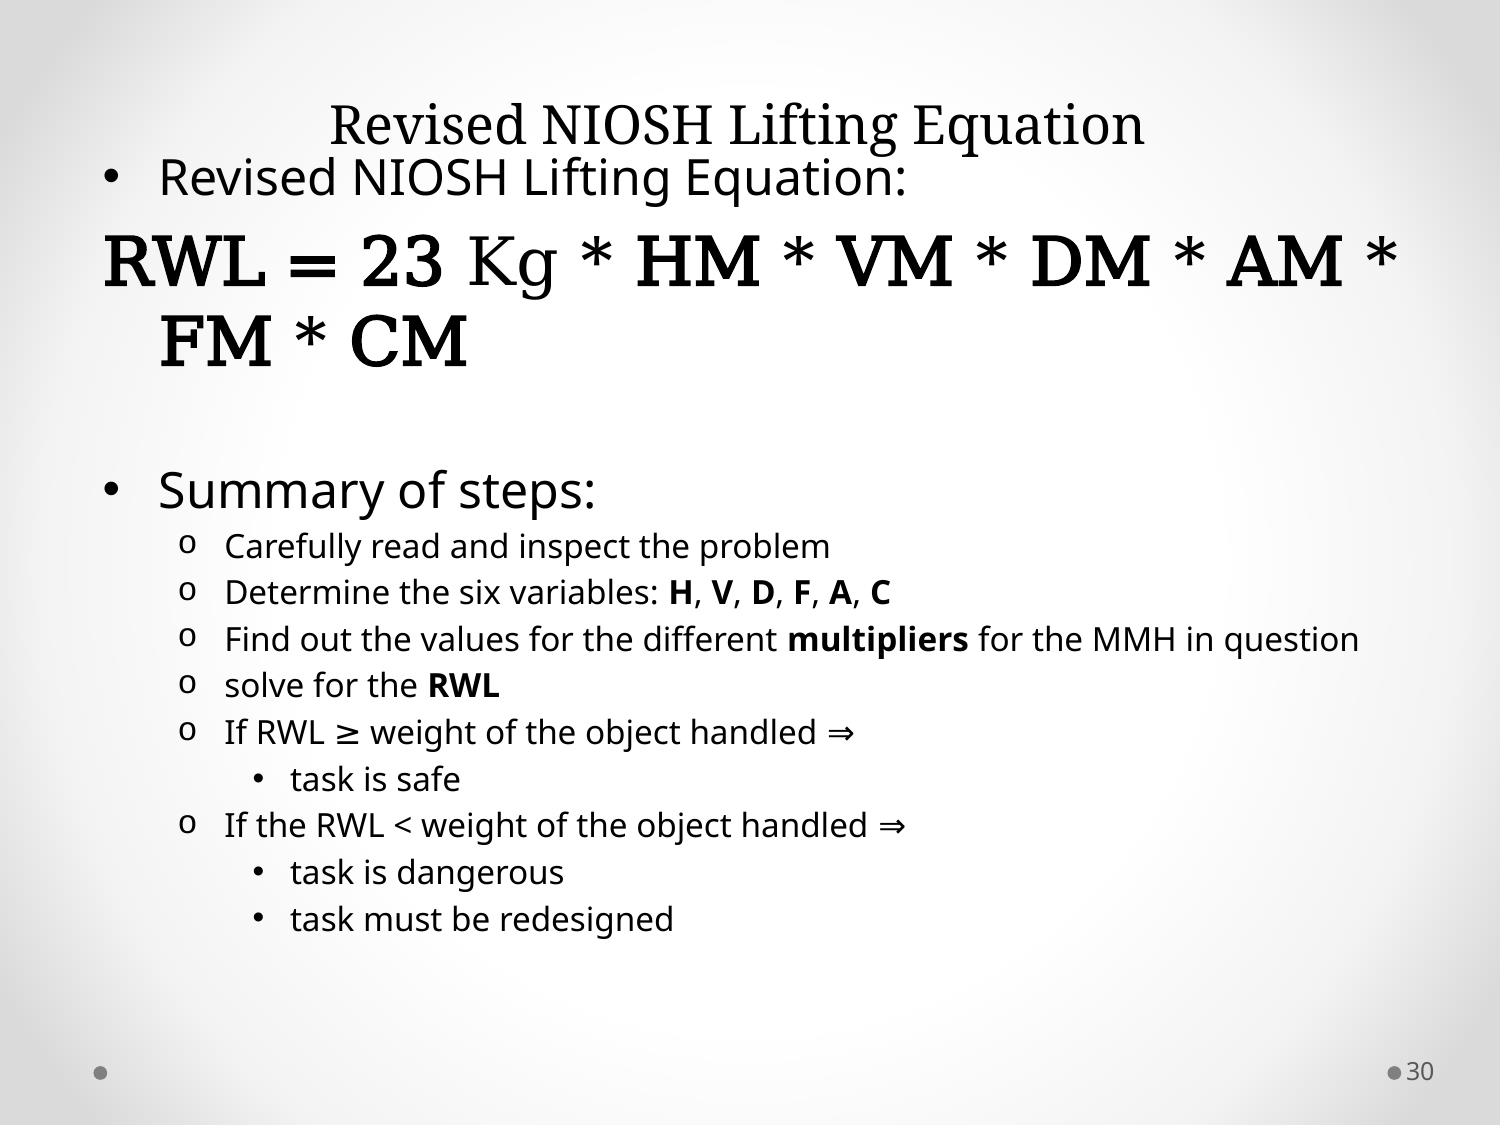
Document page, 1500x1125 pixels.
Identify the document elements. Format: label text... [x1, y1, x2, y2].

picture [0, 0, 1500, 1125]
slide_number 30 [1401, 1042, 1494, 1103]
title Revised NIOSH Lifting Equation [62, 62, 1413, 163]
list Revised NIOSH Lifting Equation: RWL = 23 Kg * HM * VM * DM * AM * FM * CM Summary of steps: Carefully read and inspect the problem Determine the six variables: H, V, D, F, A, C Find out the values for the different multipliers for the MMH in question solve for the RWL If RWL ≥ weight of the object handled ⇒ task is safe If the RWL < weight of the object handled ⇒ task is dangerous task must be redesigned [87, 137, 1438, 1113]
